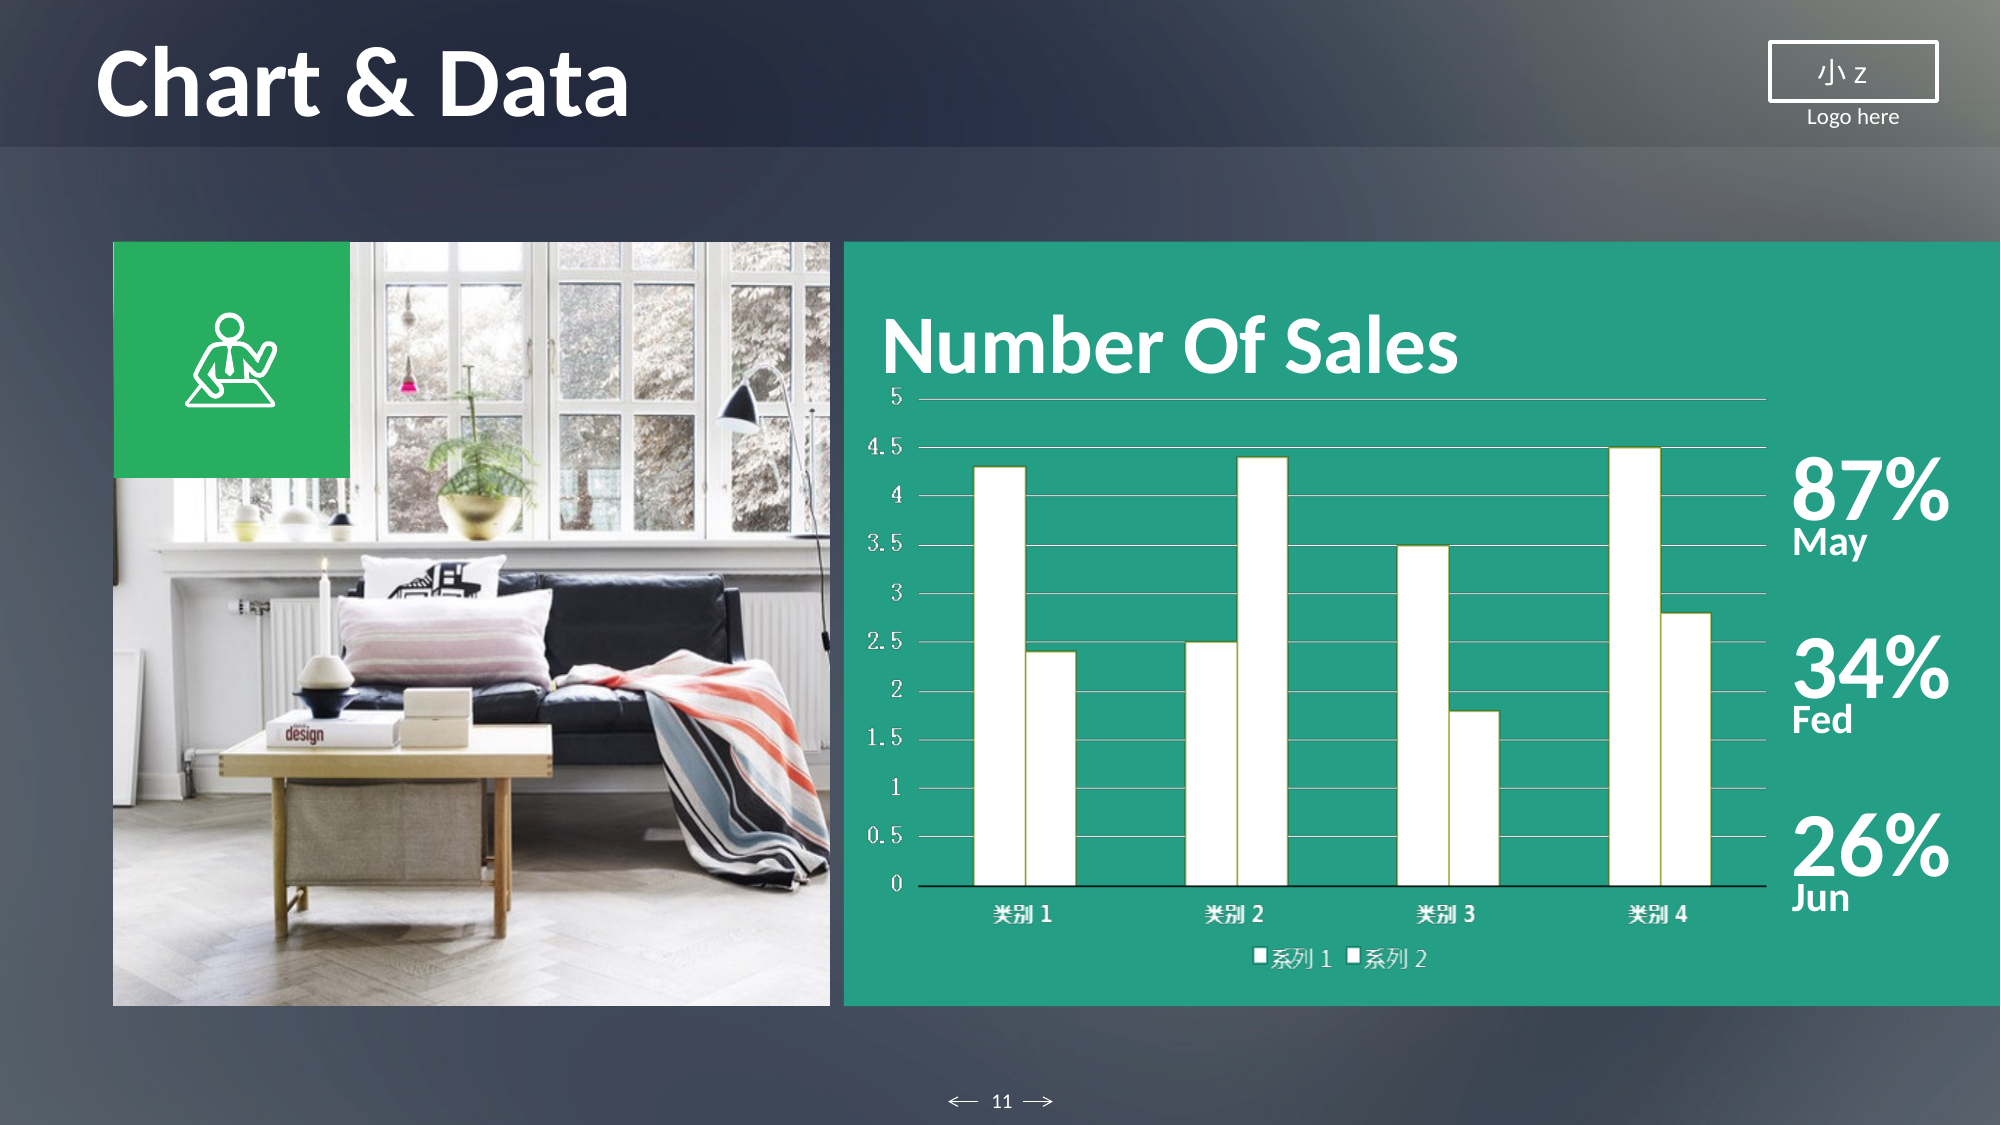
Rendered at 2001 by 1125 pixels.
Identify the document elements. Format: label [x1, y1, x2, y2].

text_box [113, 241, 351, 479]
text_box [1769, 41, 1938, 138]
text_box [947, 1079, 1054, 1123]
picture [0, 0, 2000, 1125]
